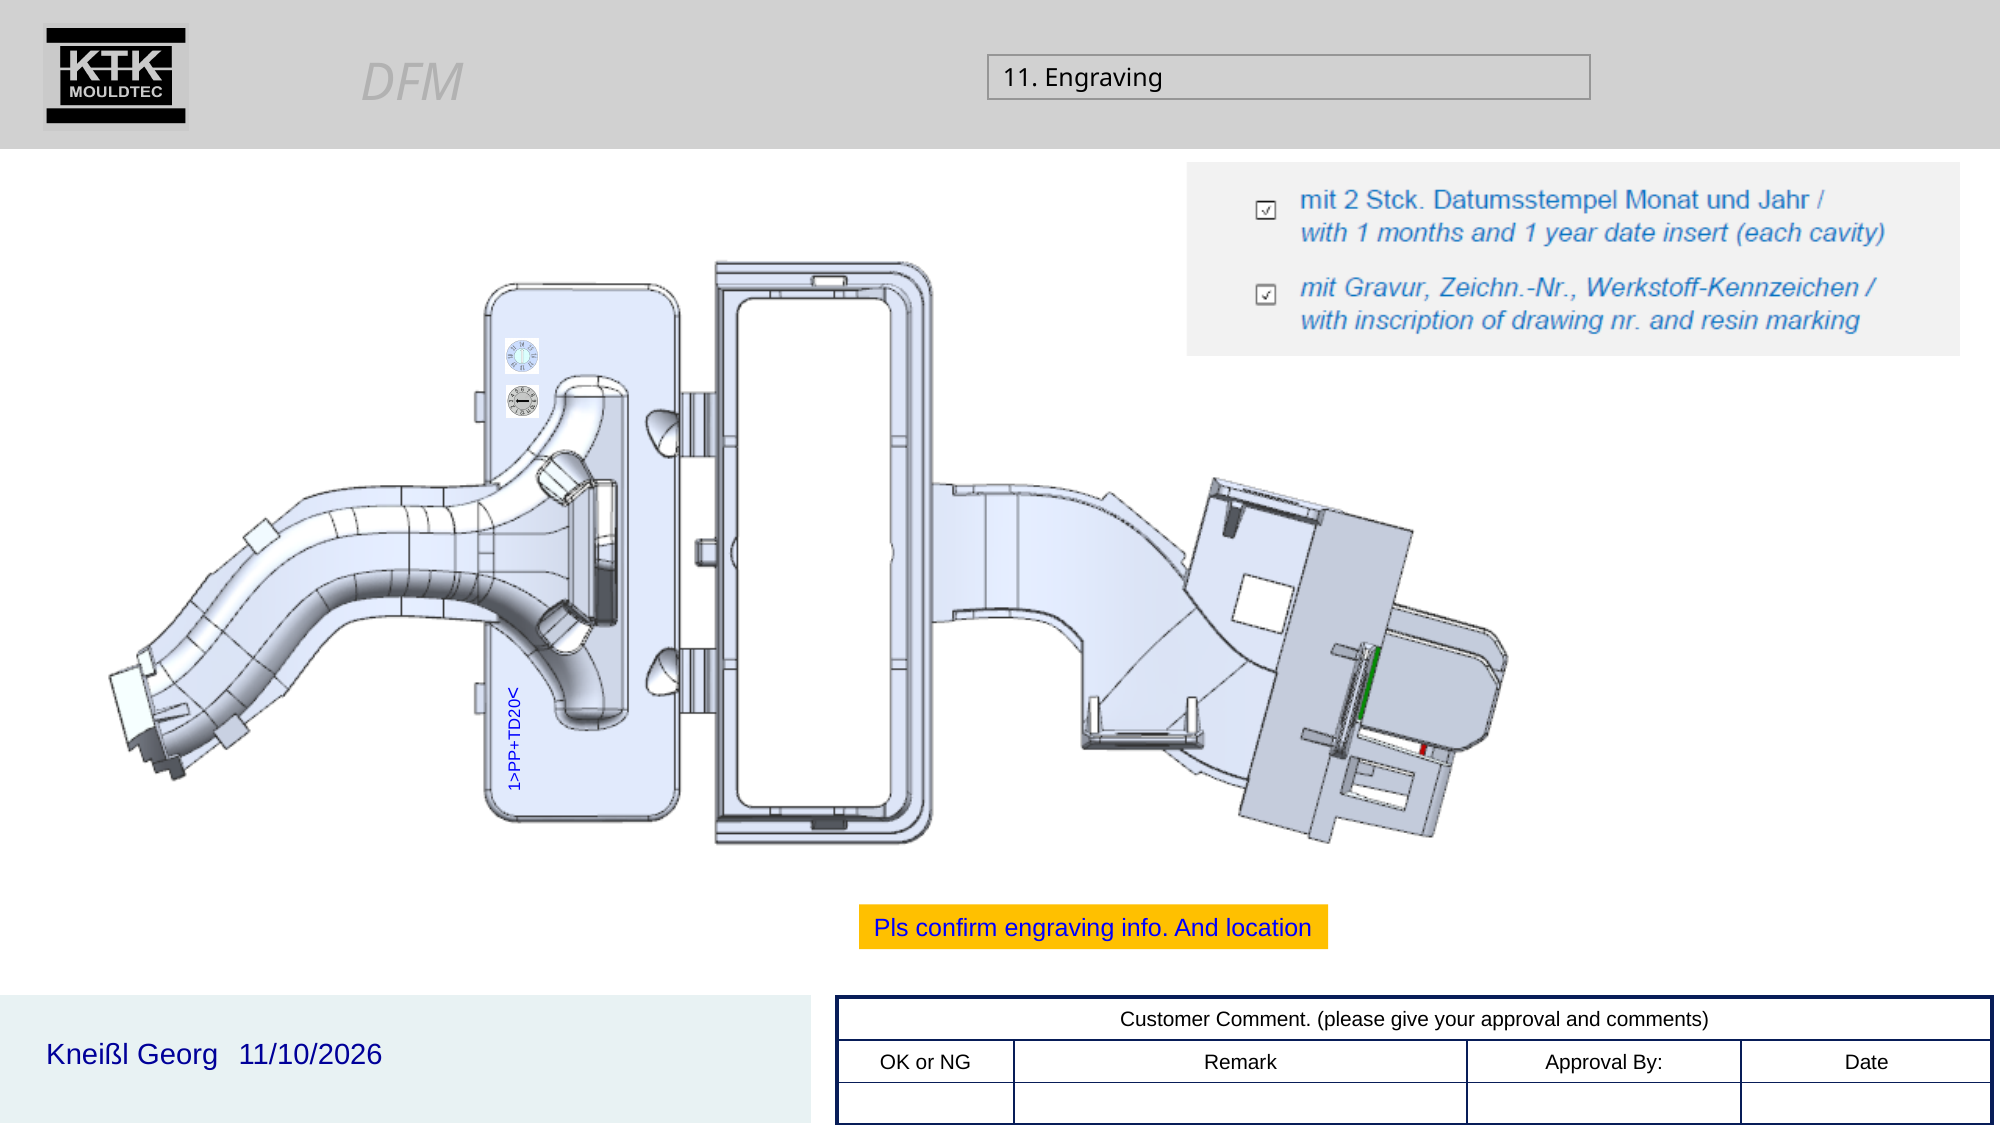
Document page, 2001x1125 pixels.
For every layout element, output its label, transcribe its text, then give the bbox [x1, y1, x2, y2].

picture [42, 161, 1960, 905]
text_box 11. Engraving [988, 54, 1591, 100]
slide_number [188, 1027, 433, 1106]
text_box Pls confirm engraving info. And location [859, 914, 1329, 950]
